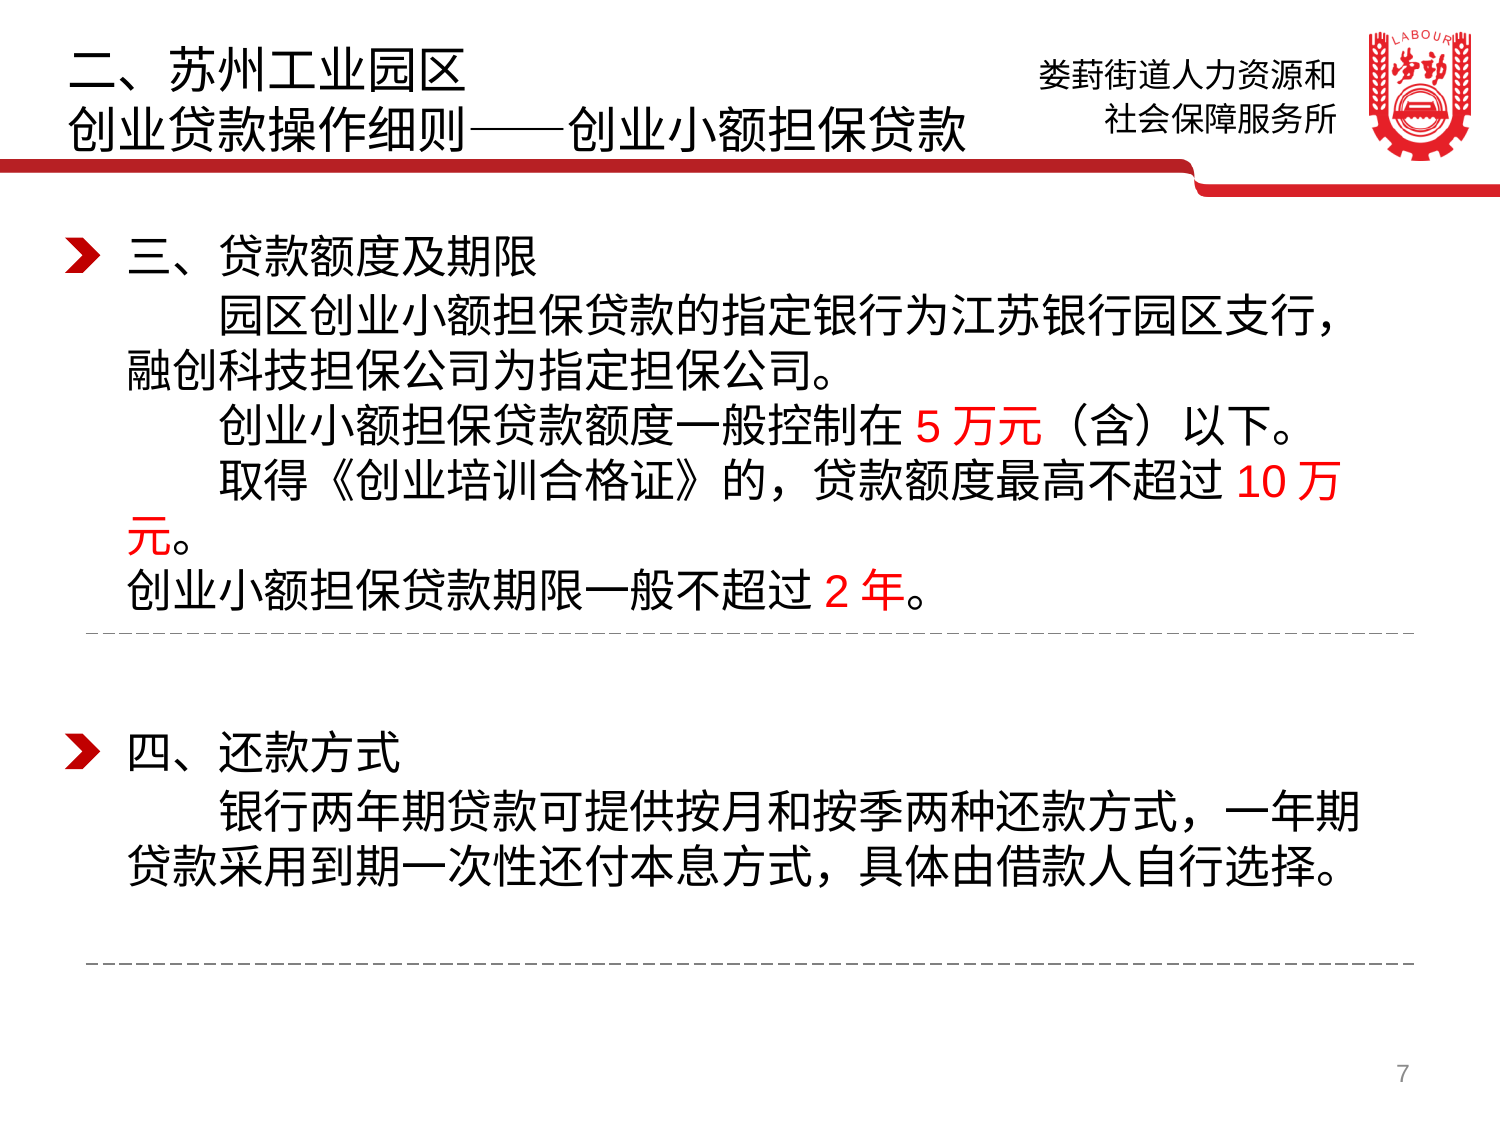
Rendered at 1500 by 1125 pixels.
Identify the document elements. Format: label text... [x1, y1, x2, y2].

text_box [62, 731, 103, 772]
text_box 银行两年期贷款可提供按月和按季两种还款方式，一年期贷款采用到期一次性还付本息方式，具体由借款人自行选择。 [112, 775, 1388, 900]
text_box 二、苏州工业园区 创业贷款操作细则——创业小额担保贷款 [53, 30, 1010, 166]
slide_number 7 [1074, 1042, 1425, 1103]
text_box 园区创业小额担保贷款的指定银行为江苏银行园区支行，融创科技担保公司为指定担保公司。 创业小额担保贷款额度一般控制在5万元（含）以下。 取得《创业培训合格证》的，贷款额度最高不超过10万元。 创业小额担保贷款期限一般不超过2年。 [112, 278, 1388, 624]
text_box 四、还款方式 [112, 716, 526, 775]
text_box [62, 235, 103, 276]
picture [0, 30, 1500, 197]
text_box 三、贷款额度及期限 [112, 219, 644, 278]
